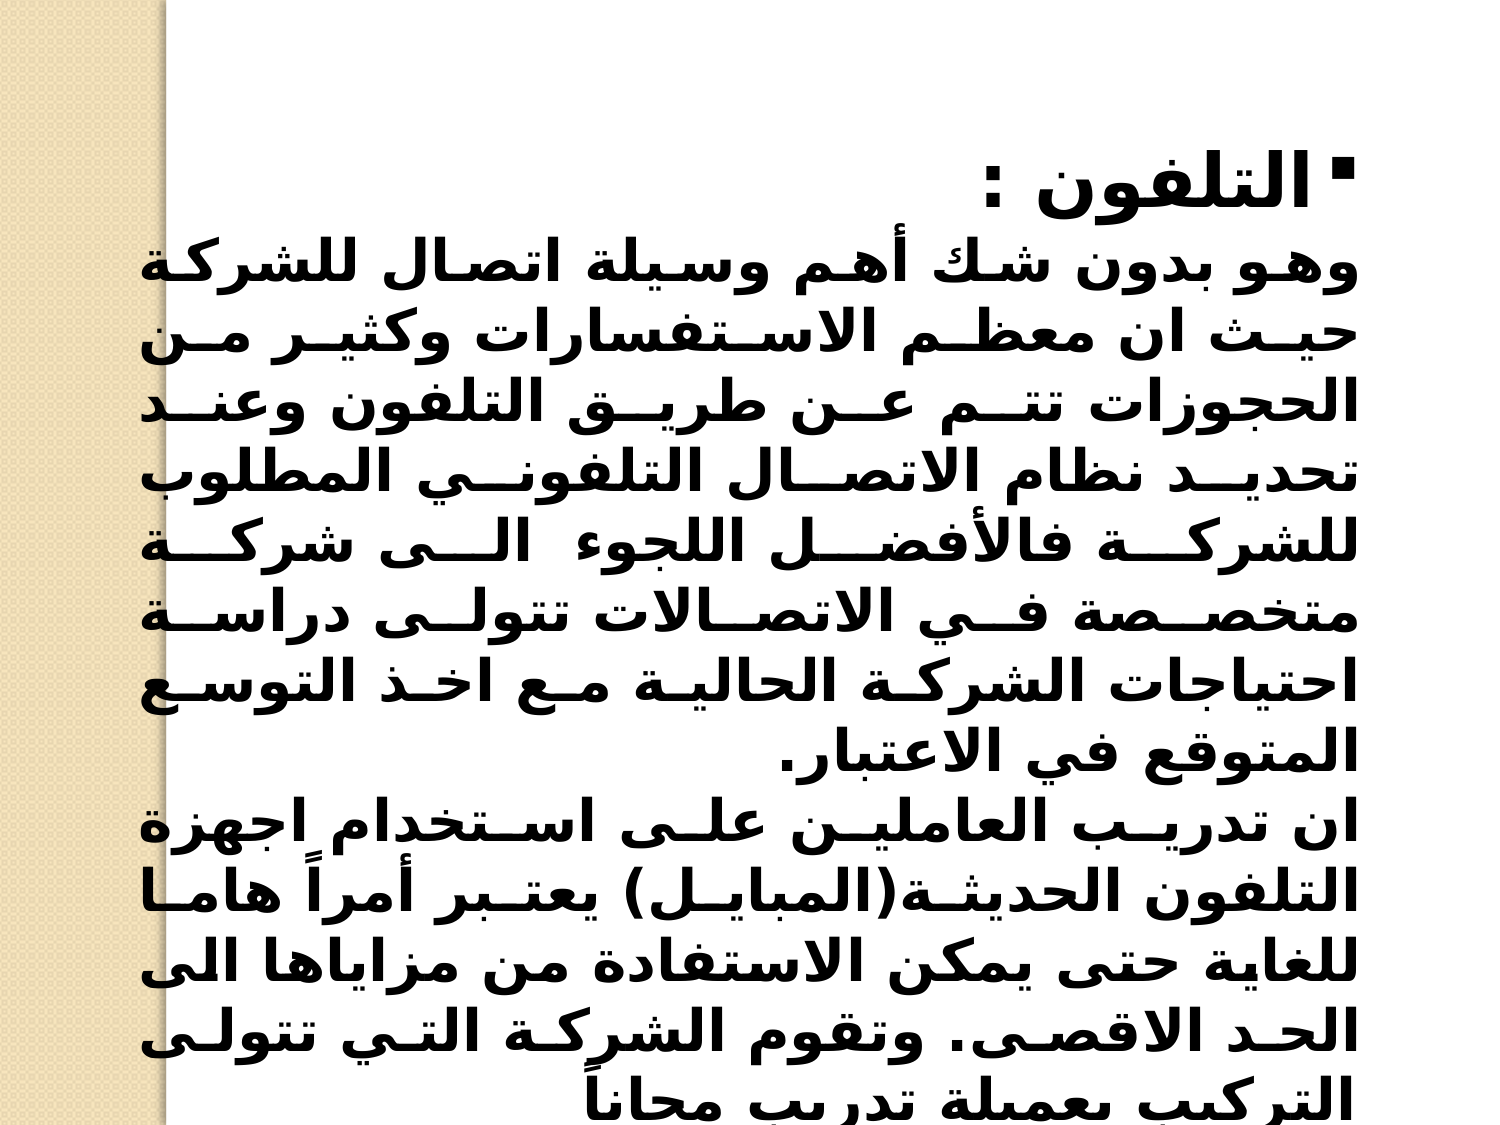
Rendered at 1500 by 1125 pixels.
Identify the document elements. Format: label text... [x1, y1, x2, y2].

text_box التلفون : وهو بدون شك أهم وسيلة اتصال للشركة حيث ان معظم الاستفسارات وكثير من الحجوزات تتم عن طريق التلفون وعند تحديد نظام الاتصال التلفوني المطلوب للشركة فالأفضل اللجوء الى شركة متخصصة في الاتصالات تتولى دراسة احتياجات الشركة الحالية مع اخذ التوسع المتوقع في الاعتبار. ان تدريب العاملين على استخدام اجهزة التلفون الحديثة(المبايل) يعتبر أمراً هاما للغاية حتى يمكن الاستفادة من مزاياها الى الحد الاقصى. وتقوم الشركة التي تتولى التركيب بعميلة تدريب مجاناً [123, 125, 1376, 1125]
